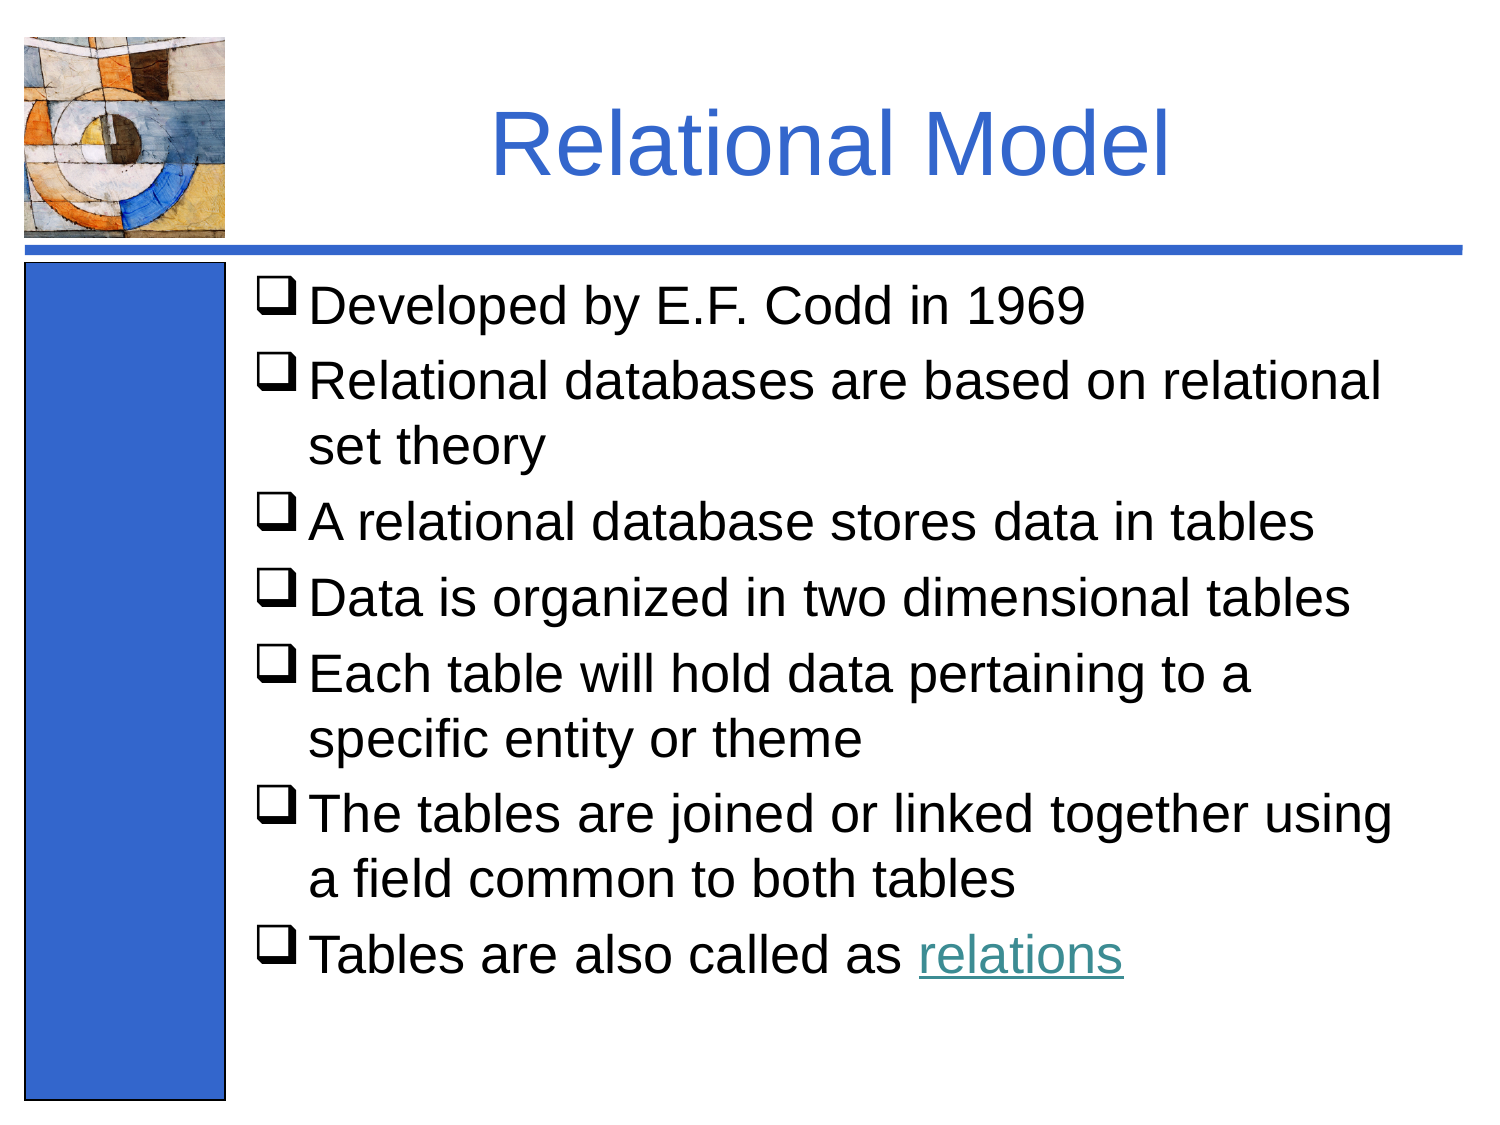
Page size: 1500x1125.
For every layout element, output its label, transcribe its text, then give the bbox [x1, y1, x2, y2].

title Relational Model [237, 44, 1426, 233]
list Developed by E.F. Codd in 1969 Relational databases are based on relational set theory A relational database stores data in tables Data is organized in two dimensional tables Each table will hold data pertaining to a specific entity or theme The tables are joined or linked together using a field common to both tables Tables are also called as relations [237, 262, 1426, 1026]
picture [24, 37, 225, 238]
